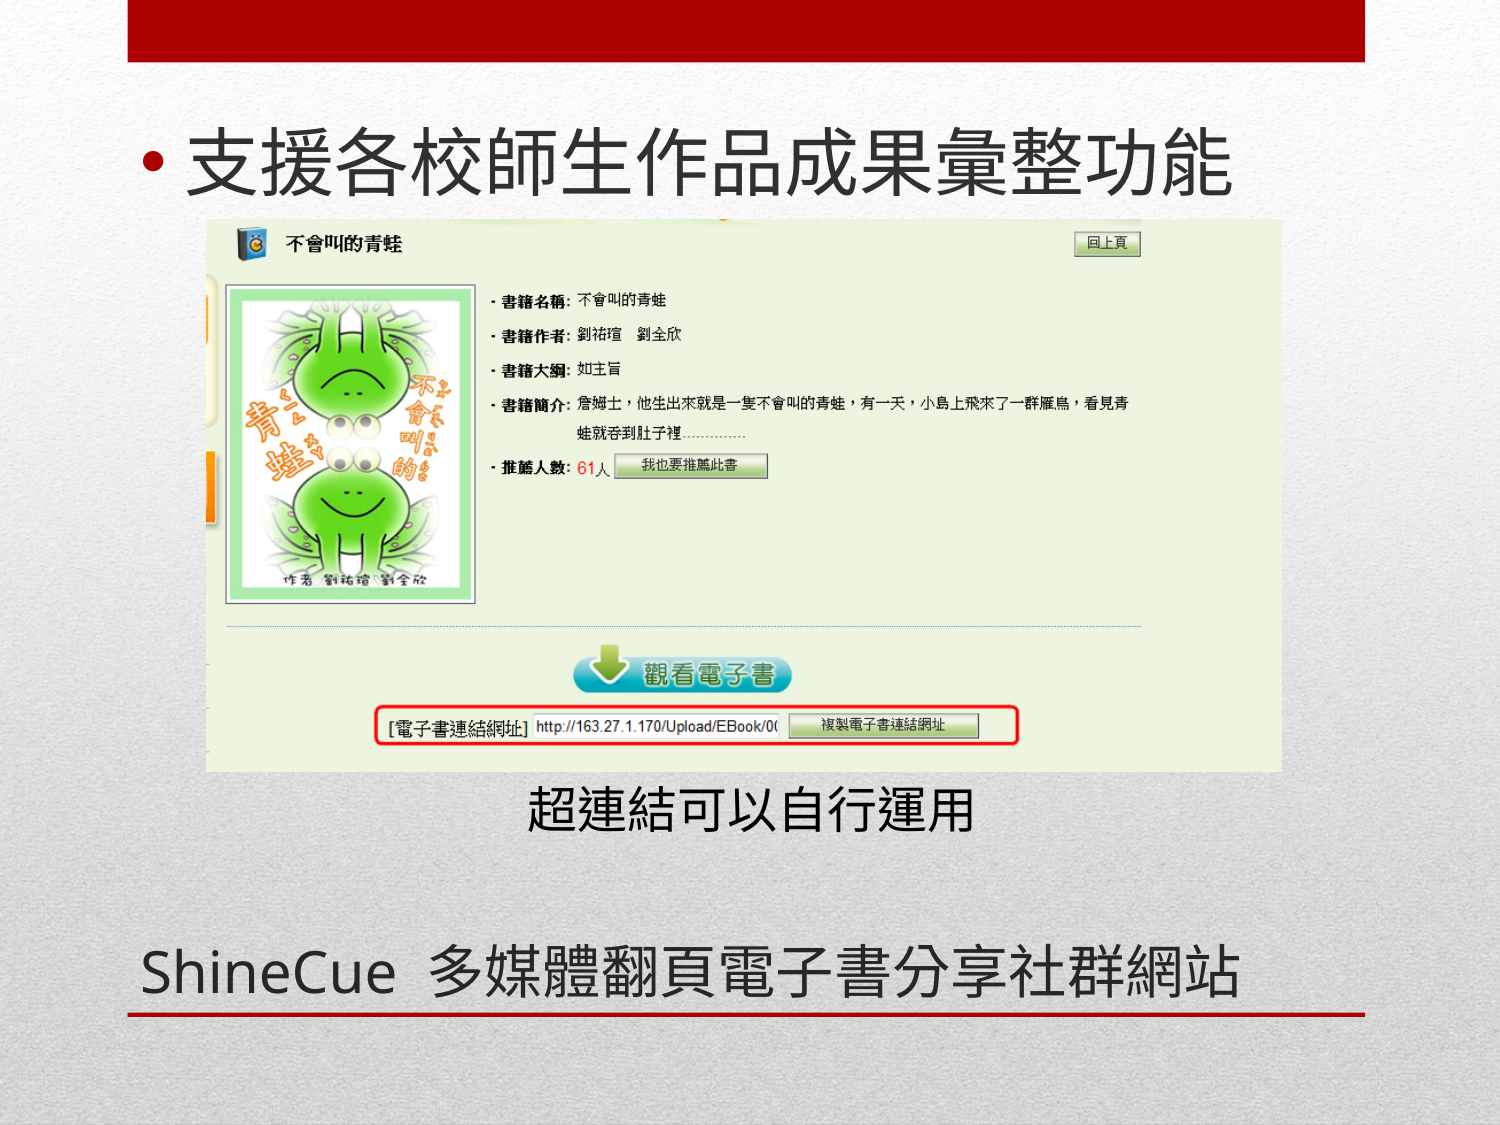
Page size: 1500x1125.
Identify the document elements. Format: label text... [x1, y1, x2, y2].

text_box [149, 219, 512, 834]
text_box 超連結可以自行運用 [512, 784, 1010, 847]
title ShineCue 多媒體翻頁電子書分享社群網站 [124, 904, 1353, 1013]
picture [205, 219, 1283, 773]
list 支援各校師生作品成果彙整功能 [124, 112, 1363, 209]
text_box [1010, 219, 1436, 834]
